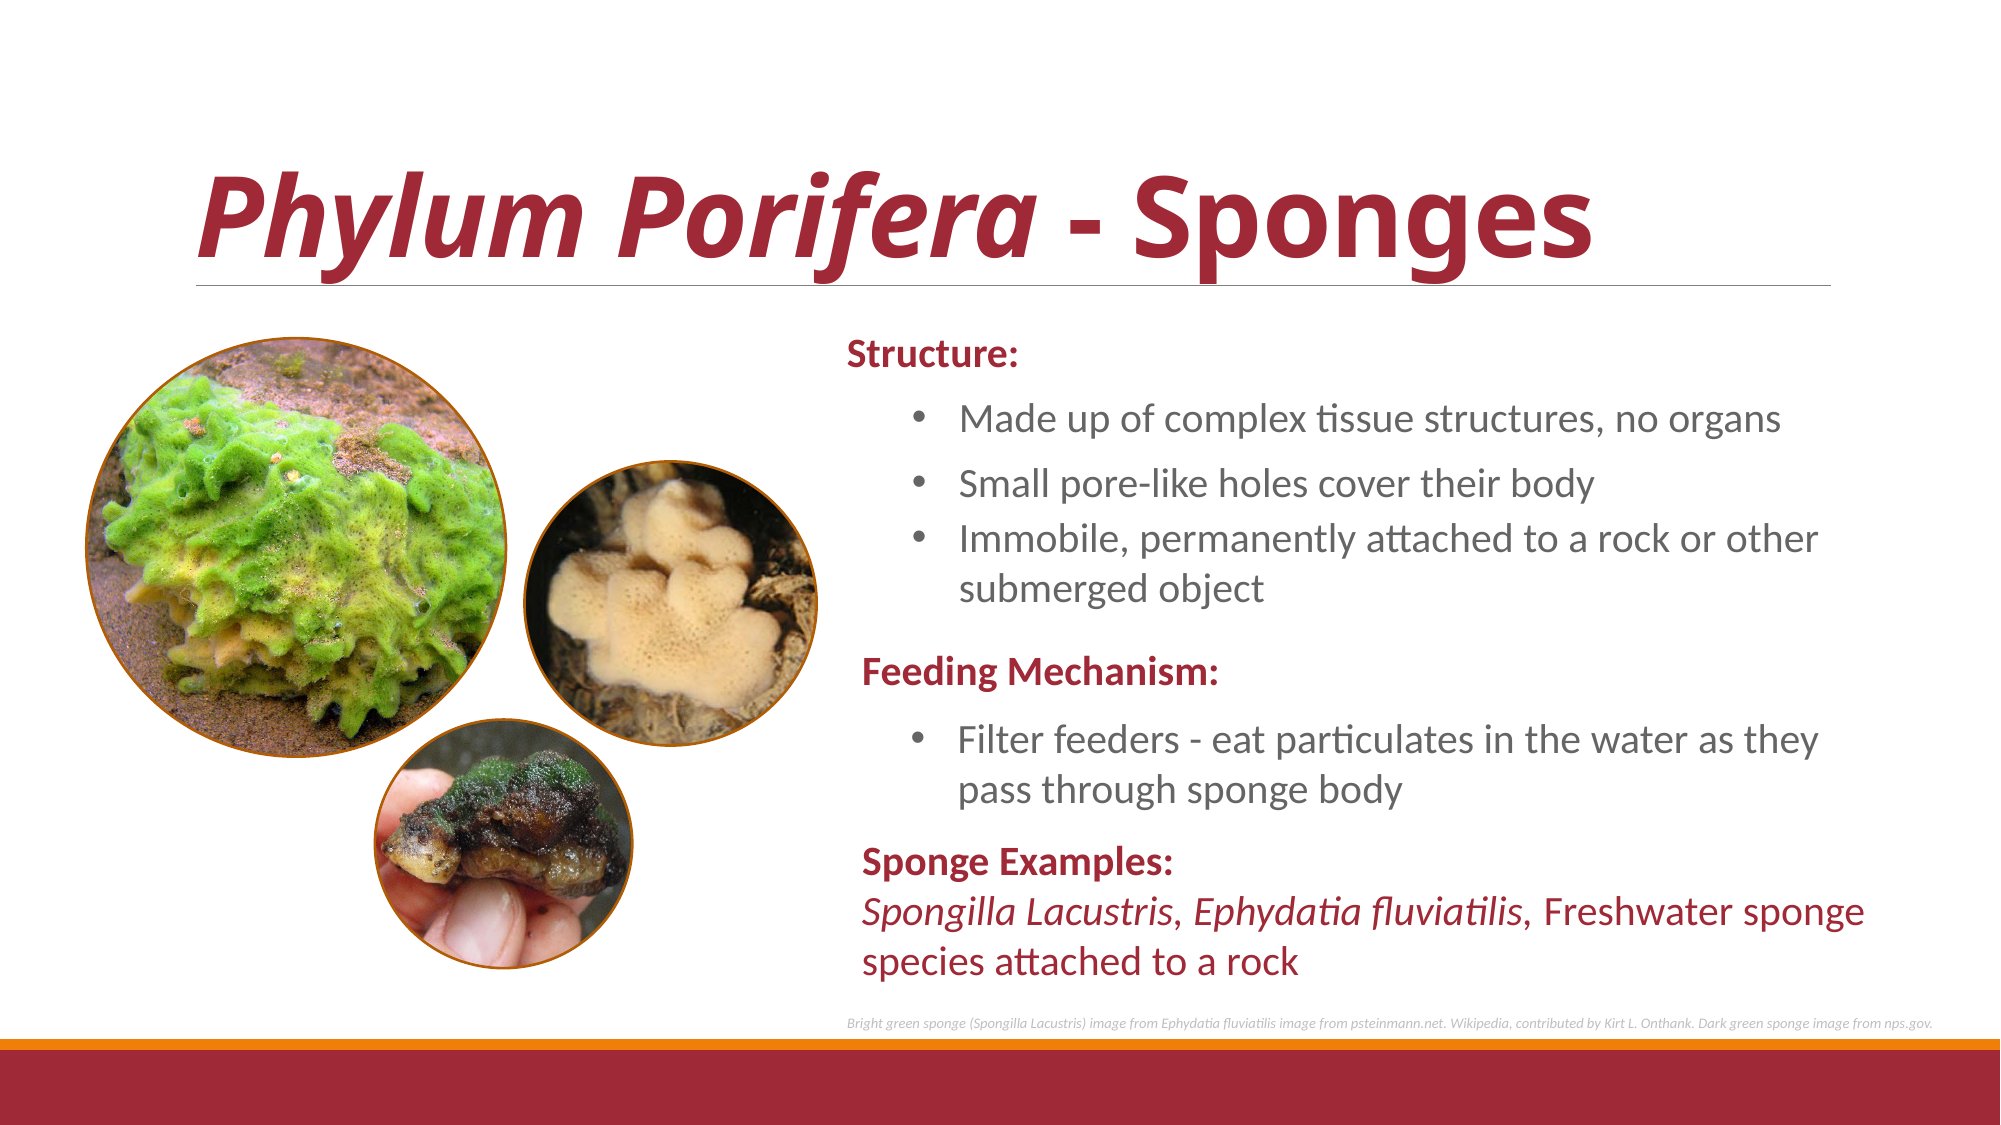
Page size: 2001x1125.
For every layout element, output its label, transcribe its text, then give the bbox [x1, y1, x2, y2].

text_box Spongilla Lacustris, Ephydatia fluviatilis, Freshwater sponge species attached to a rock [847, 876, 1967, 992]
text_box Bright green sponge (Spongilla Lacustris) image from Ephydatia fluviatilis image from psteinmann.net. Wikipedia, contributed by Kirt L. Onthank. Dark green sponge image from nps.gov. [832, 1006, 2000, 1039]
text_box Phylum Porifera - Sponges [179, 50, 1830, 289]
text_box [523, 460, 818, 747]
text_box Filter feeders - eat particulates in the water as they pass through sponge body [895, 704, 1845, 820]
text_box Small pore-like holes cover their body [897, 448, 2000, 514]
text_box Structure: [832, 318, 1675, 384]
text_box Made up of complex tissue structures, no organs [897, 383, 2000, 448]
text_box [373, 718, 634, 970]
text_box Immobile, permanently attached to a rock or other submerged object [897, 514, 1845, 619]
text_box Sponge Examples: [847, 826, 1702, 892]
text_box [84, 336, 508, 758]
text_box Feeding Mechanism: [847, 636, 1702, 701]
